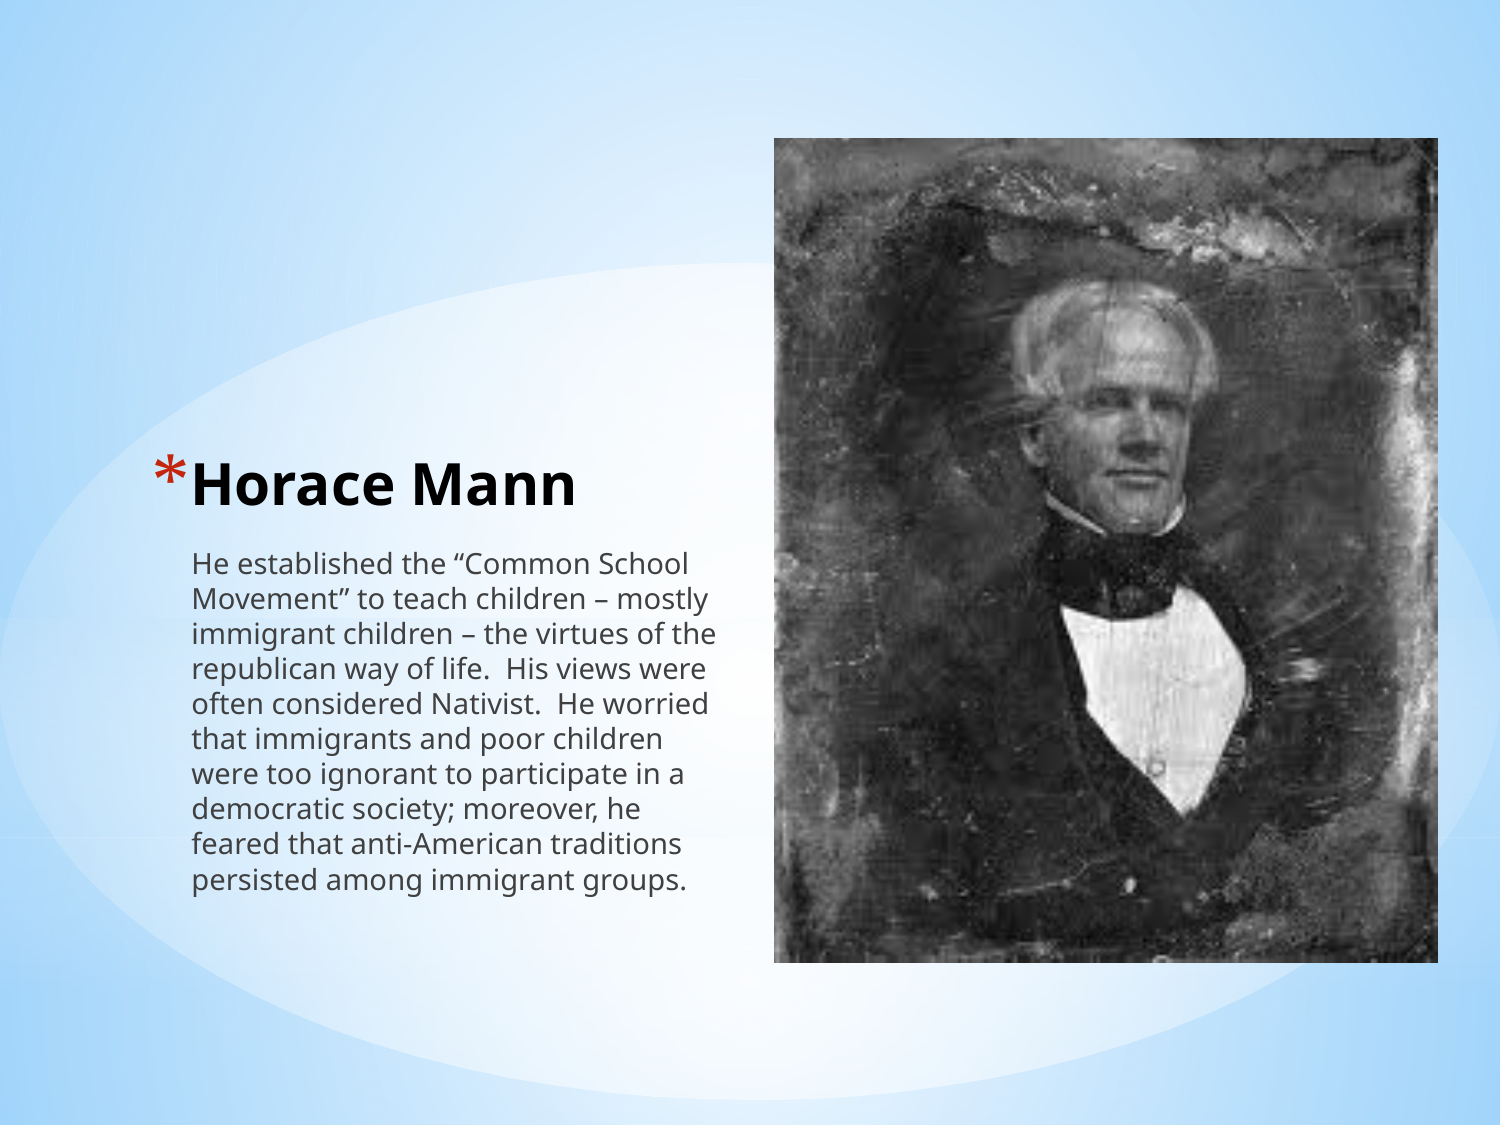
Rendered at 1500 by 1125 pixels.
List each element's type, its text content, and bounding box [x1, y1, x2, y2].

list He established the “Common School Movement” to teach children – mostly immigrant children – the virtues of the republican way of life. His views were often considered Nativist. He worried that immigrants and poor children were too ignorant to participate in a democratic society; moreover, he feared that anti-American traditions persisted among immigrant groups. [176, 537, 733, 938]
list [774, 137, 1438, 963]
title Horace Mann [137, 362, 735, 525]
